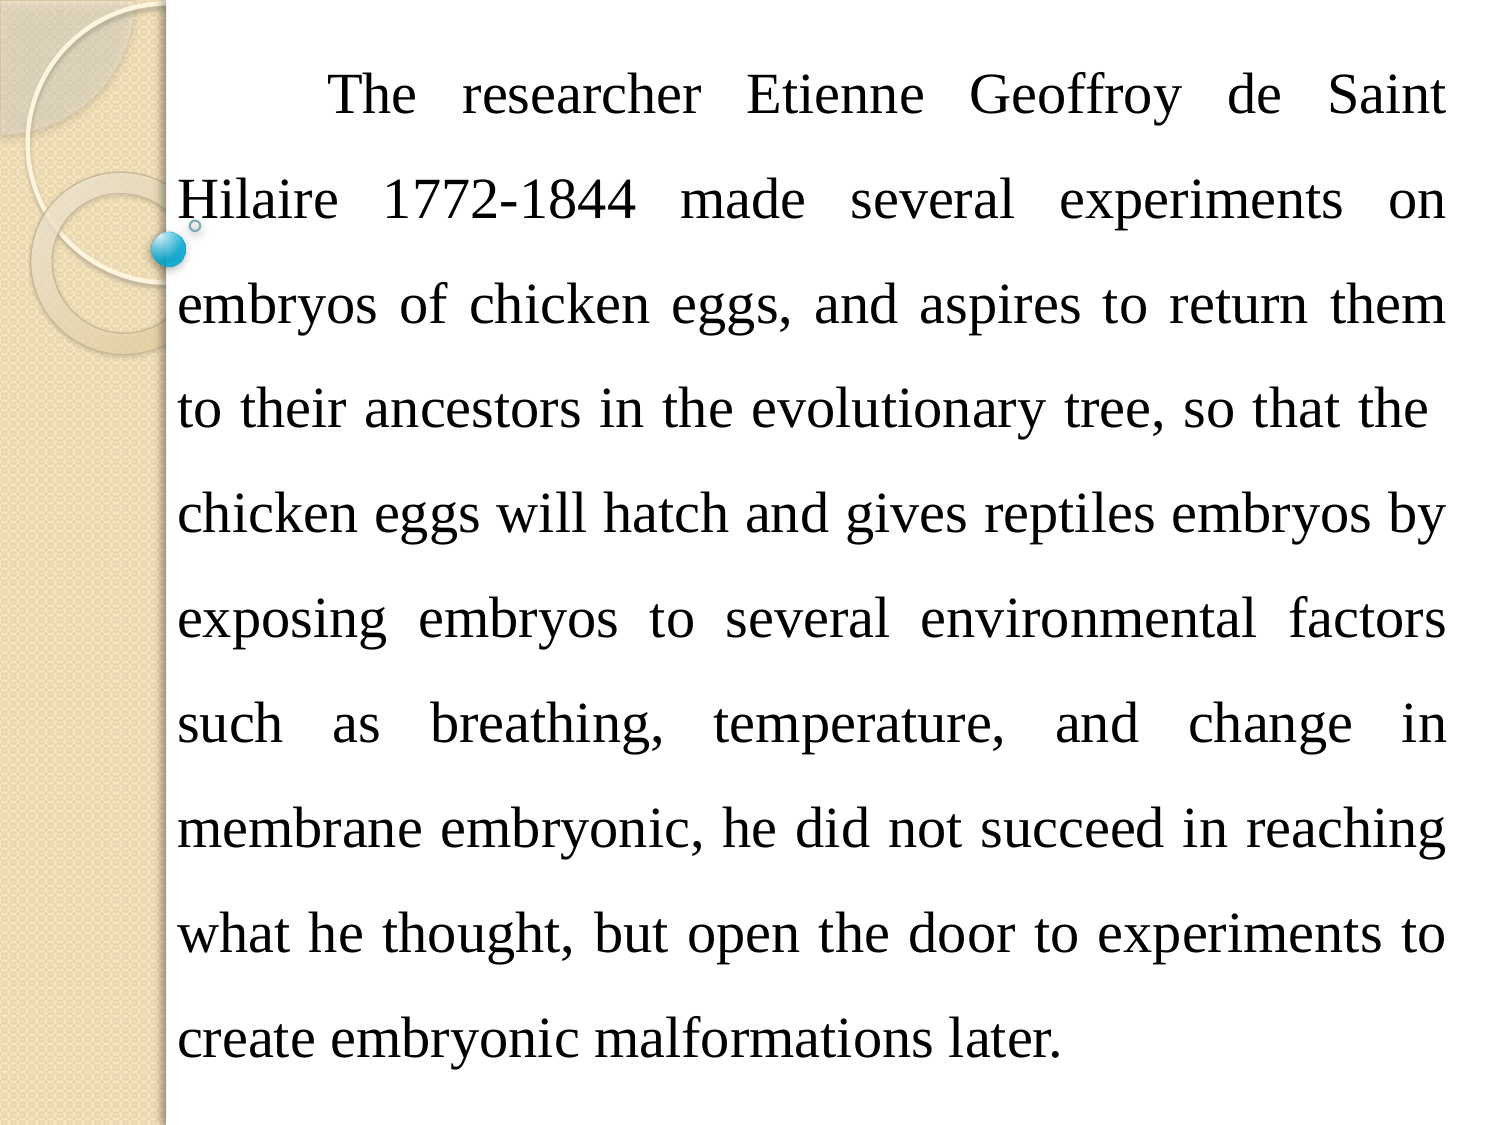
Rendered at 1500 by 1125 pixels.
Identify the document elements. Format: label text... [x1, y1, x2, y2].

text_box The researcher Etienne Geoffroy de Saint Hilaire 1772-1844 made several experiments on embryos of chicken eggs, and aspires to return them to their ancestors in the evolutionary tree, so that the chicken eggs will hatch and gives reptiles embryos by exposing embryos to several environmental factors such as breathing, temperature, and change in membrane embryonic, he did not succeed in reaching what he thought, but open the door to experiments to create embryonic malformations later. [162, 12, 1463, 1077]
